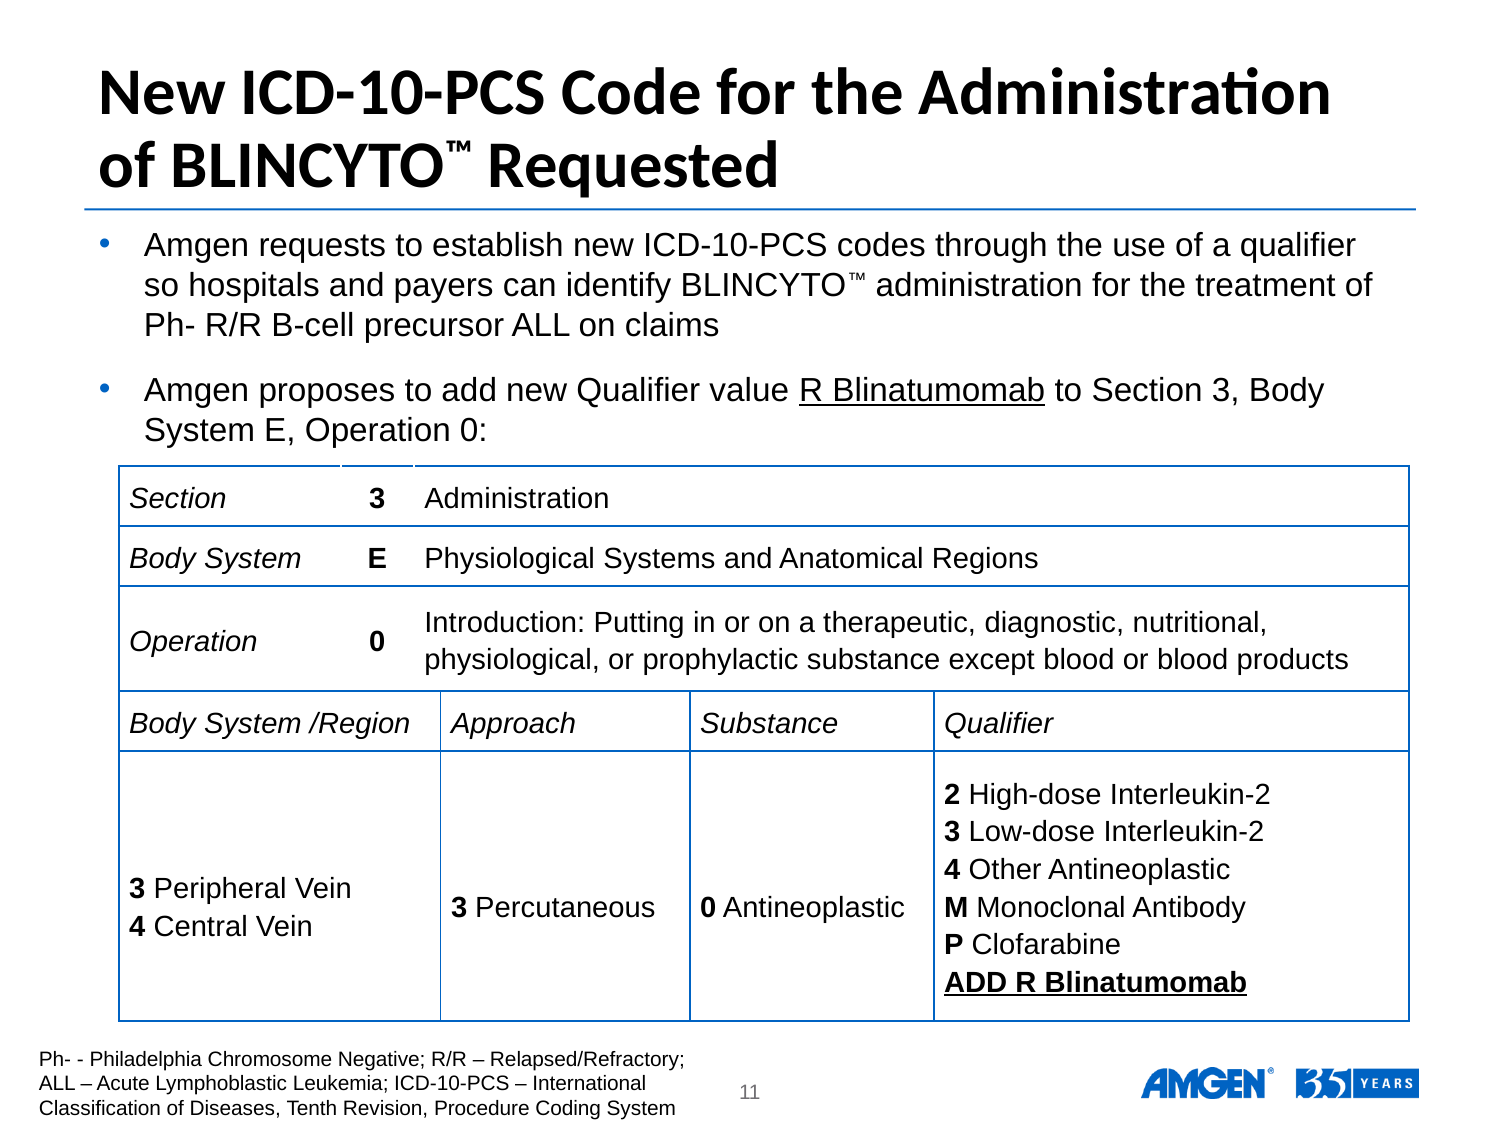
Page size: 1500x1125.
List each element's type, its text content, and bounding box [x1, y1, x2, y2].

table_cell Substance [691, 692, 933, 750]
table_header Section [120, 467, 340, 525]
table_header Administration [415, 467, 1408, 525]
table_cell Body System /Region [120, 692, 440, 750]
title New ICD-10-PCS Code for the Administration of BLINCYTO™ Requested [83, 28, 1417, 209]
table_cell E [342, 527, 413, 585]
table_cell 0 Antineoplastic [691, 752, 933, 1020]
table_cell Operation [120, 587, 340, 690]
table_header 3 [342, 467, 413, 525]
table_cell 2 High-dose Interleukin-2 3 Low-dose Interleukin-2 4 Other Antineoplastic M Monoclonal Antibody P Clofarabine ADD R Blinatumomab [935, 752, 1408, 1020]
table_cell Physiological Systems and Anatomical Regions [415, 527, 1408, 585]
text_box Ph- - Philadelphia Chromosome Negative; R/R – Relapsed/Refractory; ALL – Acute Lymphoblastic Leukemia; ICD-10-PCS – International Classification of Diseases, Tenth Revision, Procedure Coding System [38, 1045, 693, 1125]
table_cell Introduction: Putting in or on a therapeutic, diagnostic, nutritional, physiological, or prophylactic substance except blood or blood products [415, 587, 1408, 690]
table_cell Approach [441, 692, 689, 750]
table_cell 3 Percutaneous [441, 752, 689, 1020]
table_cell Qualifier [935, 692, 1408, 750]
list Amgen requests to establish new ICD-10-PCS codes through the use of a qualifier so hospitals and payers can identify BLINCYTO™ administration for the treatment of Ph- R/R B-cell precursor ALL on claims Amgen proposes to add new Qualifier value R Blinatumomab to Section 3, Body System E, Operation 0: [83, 215, 1417, 590]
table_cell 0 [342, 587, 413, 690]
table_cell Body System [120, 527, 340, 585]
table_cell 3 Peripheral Vein 4 Central Vein [120, 752, 440, 1020]
picture [1141, 1067, 1419, 1099]
